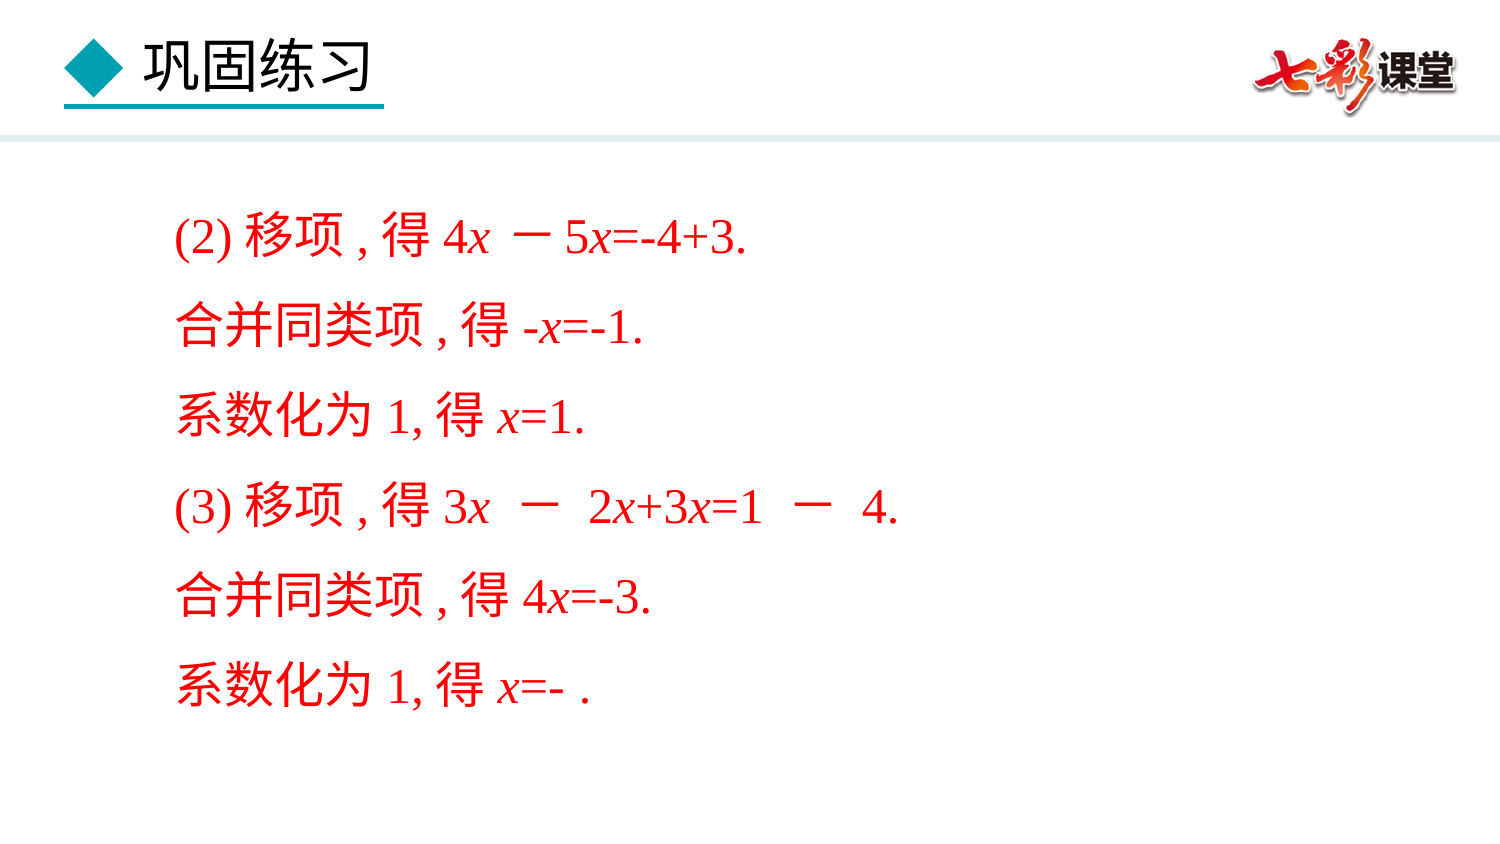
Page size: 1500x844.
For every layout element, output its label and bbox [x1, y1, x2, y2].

picture [1249, 32, 1461, 118]
